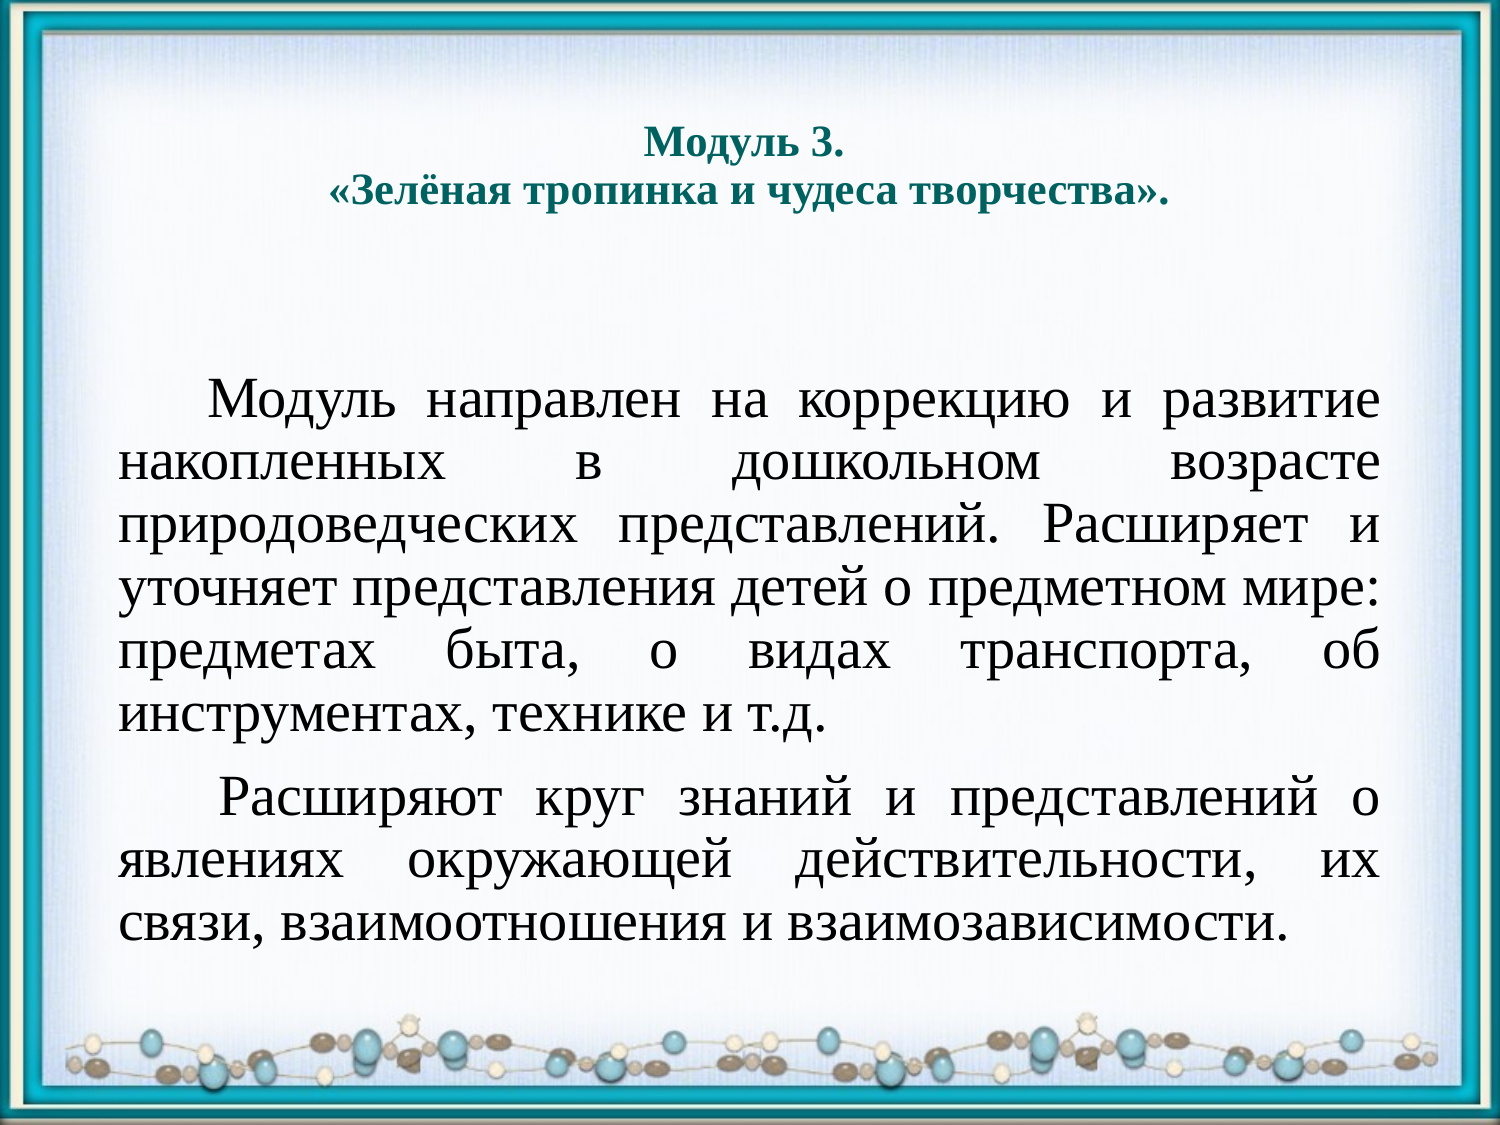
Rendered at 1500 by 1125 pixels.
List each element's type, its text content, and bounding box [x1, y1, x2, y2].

title Модуль 3. «Зелёная тропинка и чудеса творчества». [103, 59, 1397, 278]
picture [0, 0, 1500, 1125]
list Модуль направлен на коррекцию и развитие накопленных в дошкольном возрасте природоведческих представлений. Расширяет и уточняет представления детей о предметном мире: предметах быта, о видах транспорта, об инструментах, технике и т.д. Расширяют круг знаний и представлений о явлениях окружающей действительности, их связи, взаимоотношения и взаимозависимости. [103, 359, 1397, 1074]
